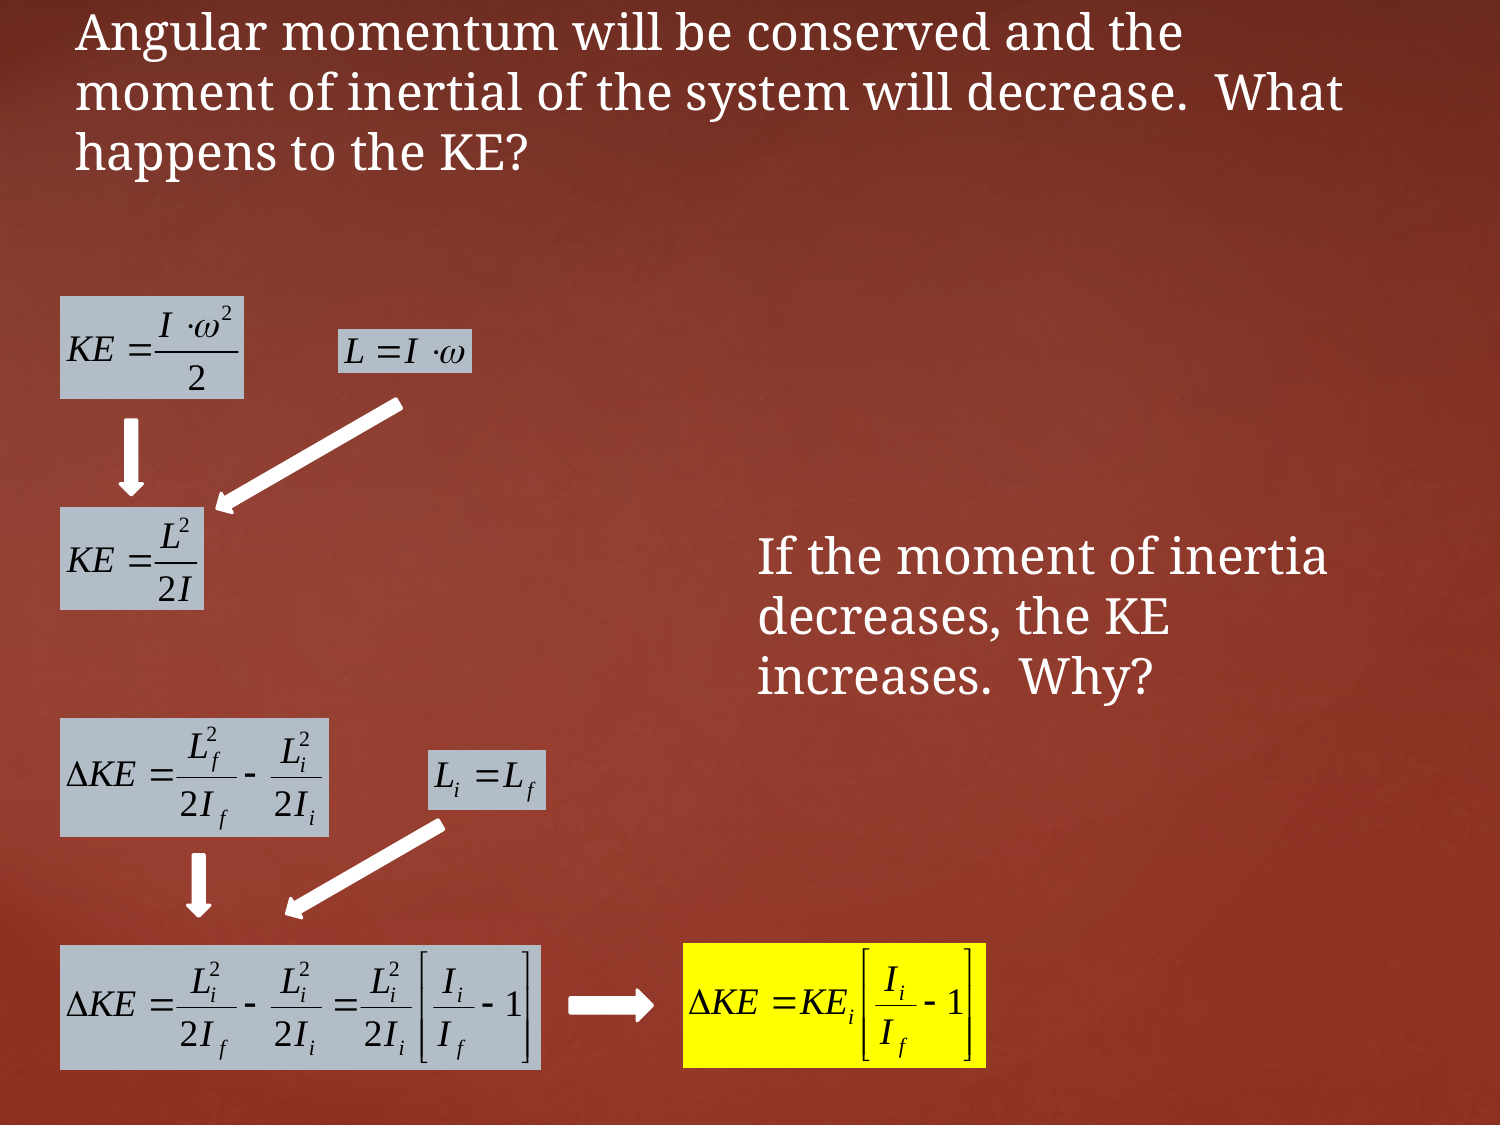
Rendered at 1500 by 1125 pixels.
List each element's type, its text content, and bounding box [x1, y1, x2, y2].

text_box [284, 825, 446, 920]
text_box [118, 418, 144, 497]
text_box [426, 749, 547, 811]
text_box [59, 944, 542, 1071]
text_box If the moment of inertia decreases, the KE increases. Why? [742, 524, 1347, 712]
text_box [215, 397, 403, 515]
text_box Angular momentum will be conserved and the moment of inertial of the system will decrease. What happens to the KE? [60, 60, 1373, 188]
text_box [59, 295, 245, 400]
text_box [59, 506, 205, 611]
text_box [336, 328, 473, 374]
text_box [186, 854, 212, 918]
text_box [568, 988, 654, 1023]
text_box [681, 942, 987, 1069]
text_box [59, 717, 330, 838]
